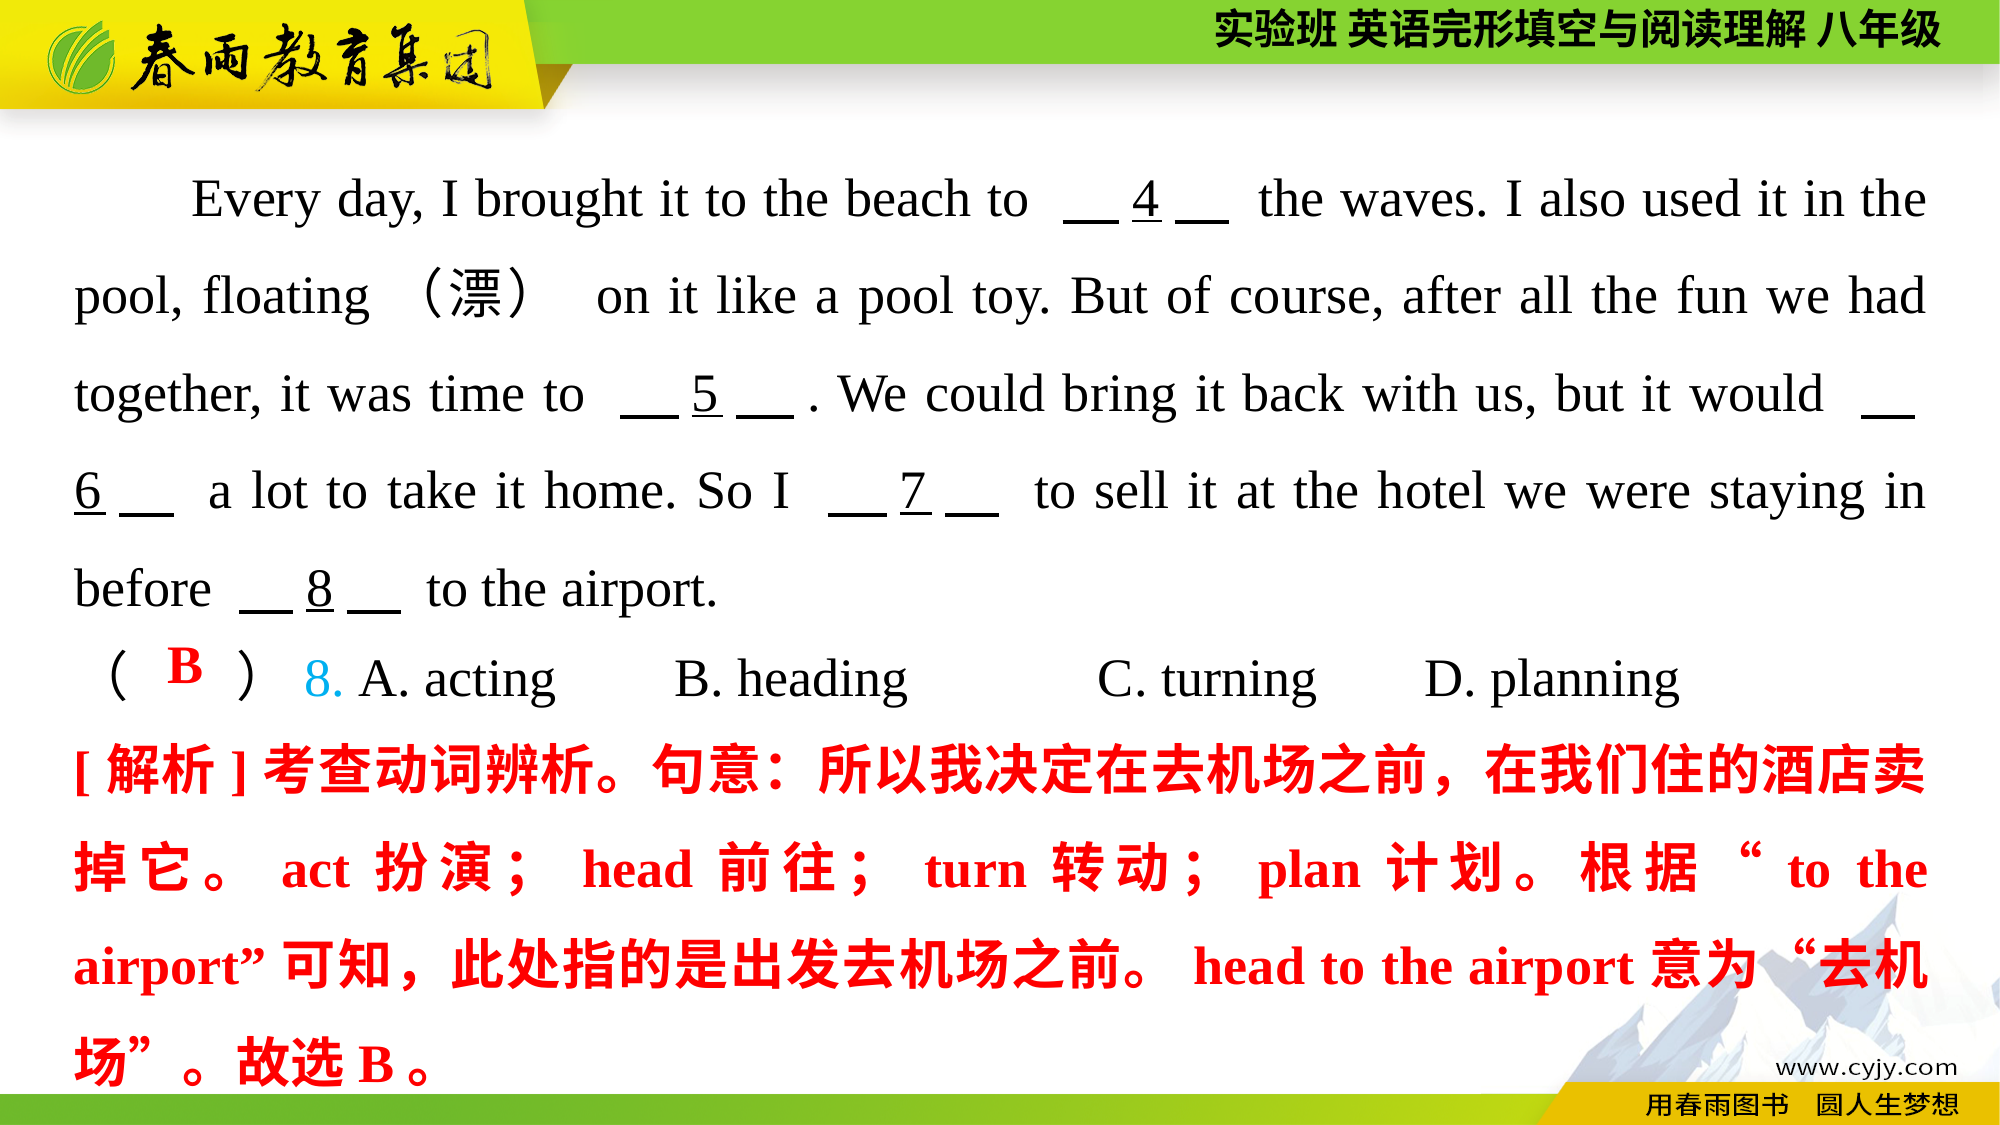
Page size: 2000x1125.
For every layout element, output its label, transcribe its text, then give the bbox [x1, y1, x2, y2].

text_box （ ）8. A. acting B. heading C. turning D. planning [59, 602, 1944, 695]
picture [0, 0, 2000, 1125]
text_box B [152, 622, 219, 695]
text_box [解析]考查动词辨析。句意：所以我决定在去机场之前，在我们住的酒店卖掉它。act扮演；head前往；turn转动；plan计划。根据“to the airport”可知，此处指的是出发去机场之前。head to the airport意为“去机场”。故选B。 [59, 695, 1944, 1101]
list Every day, I brought it to the beach to 4 the waves. I also used it in the pool, floating（漂） on it like a pool toy. But of course, after all the fun we had together, it was time to 5 . We could bring it back with us, but it would 6 a lot to take it home. So I 7 to sell it at the hotel we were staying in before 8 to the airport. [59, 122, 1944, 602]
